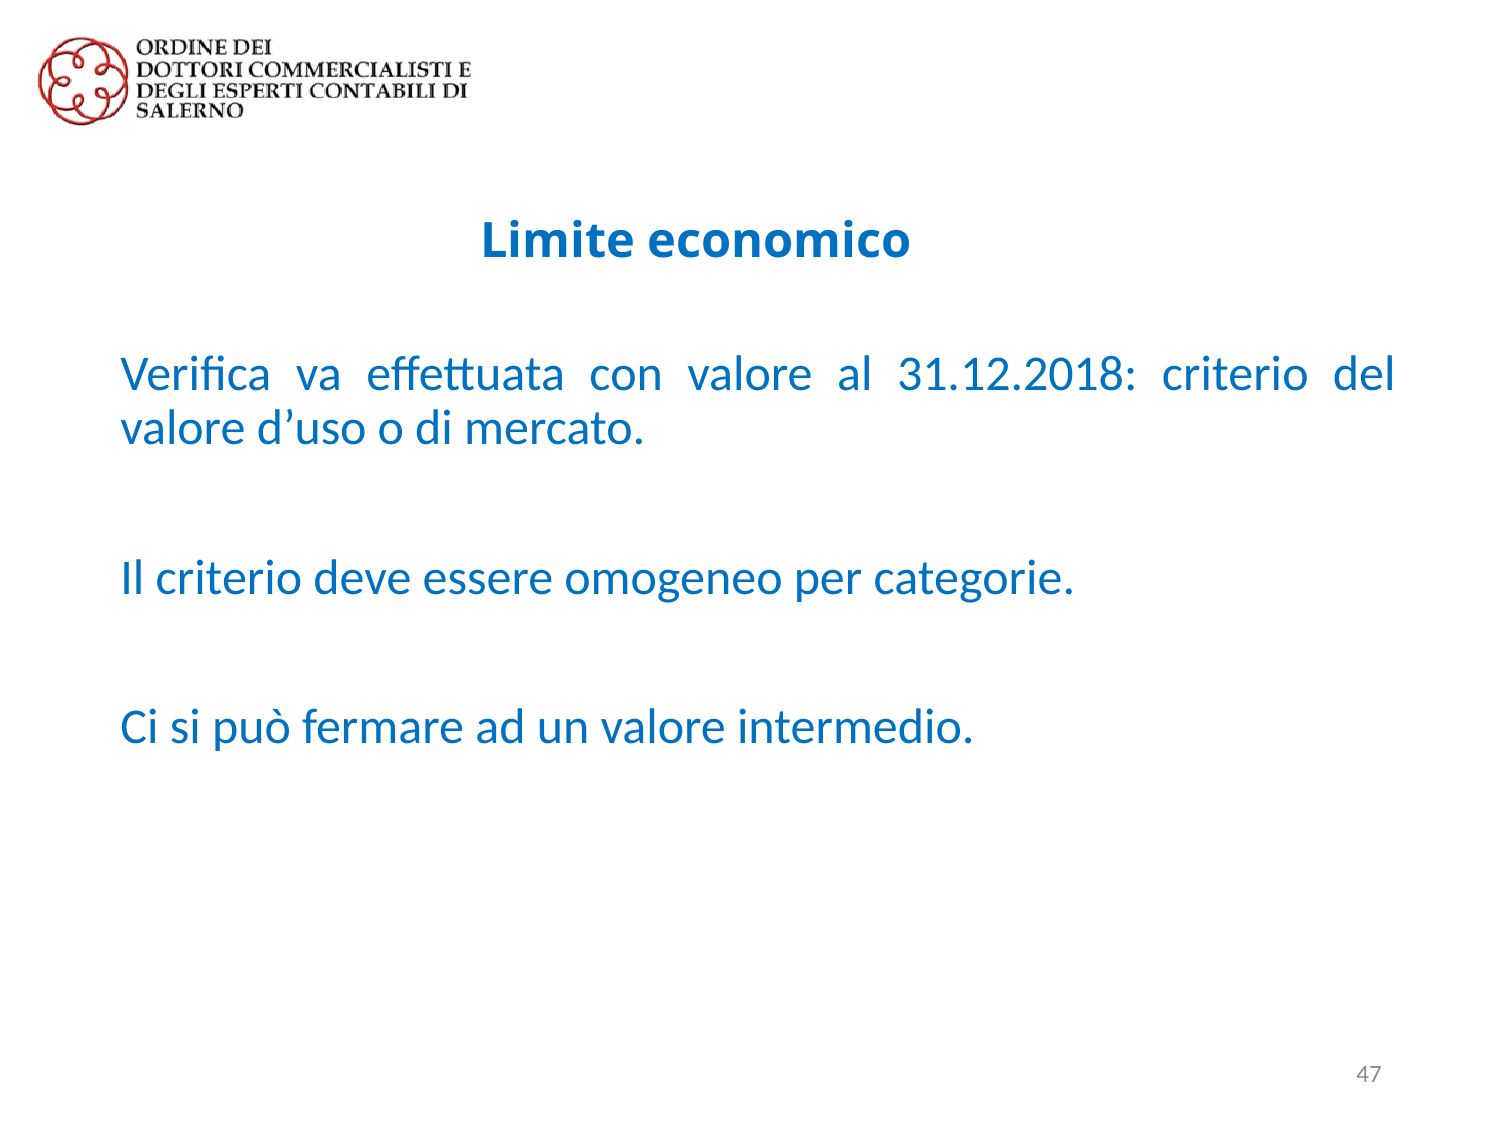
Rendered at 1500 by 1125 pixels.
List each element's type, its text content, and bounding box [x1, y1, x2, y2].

picture [29, 29, 479, 127]
slide_number 47 [1059, 1042, 1397, 1103]
subtitle Verifica va effettuata con valore al 31.12.2018: criterio del valore d’uso o di mercato. Il criterio deve essere omogeneo per categorie. Ci si può fermare ad un valore intermedio. [105, 339, 1412, 1024]
title Limite economico [58, 208, 1334, 277]
